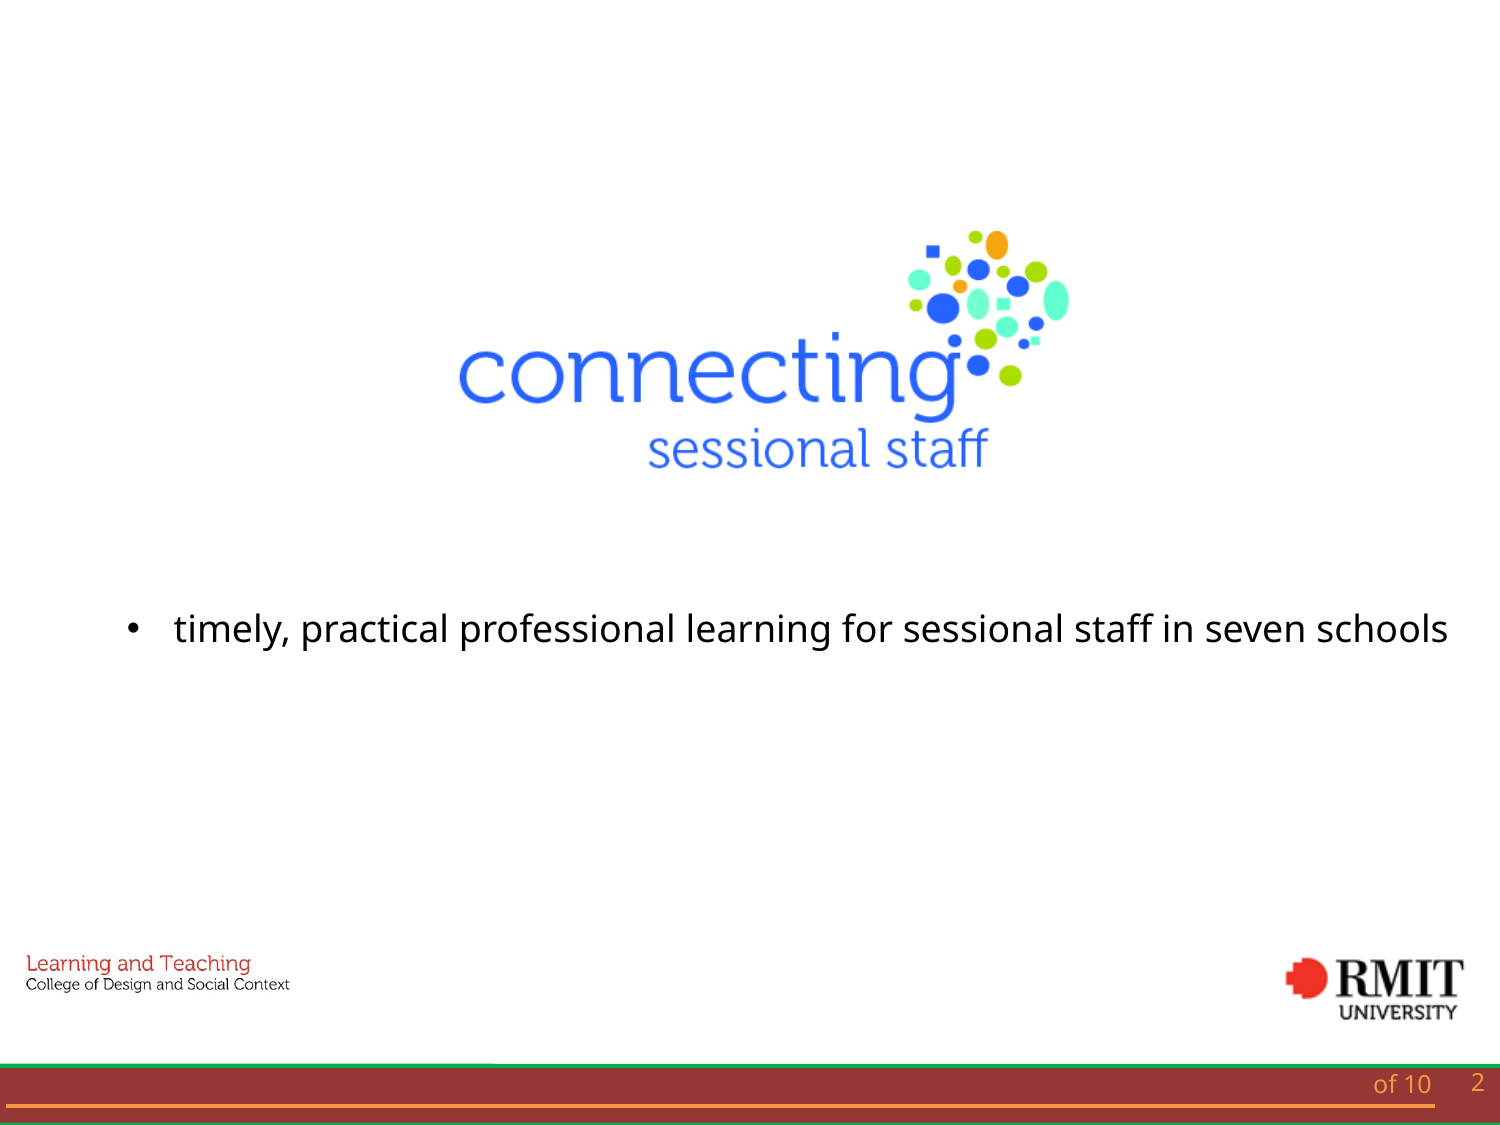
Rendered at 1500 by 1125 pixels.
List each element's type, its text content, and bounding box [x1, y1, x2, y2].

picture [1281, 951, 1473, 1026]
text_box of 10 [1316, 1050, 1447, 1118]
slide_number 2 [1447, 1050, 1500, 1118]
text_box timely, practical professional learning for sessional staff in seven schools [112, 597, 1477, 658]
picture [0, 928, 302, 1030]
picture [456, 231, 1070, 480]
text_box [0, 1063, 1500, 1125]
